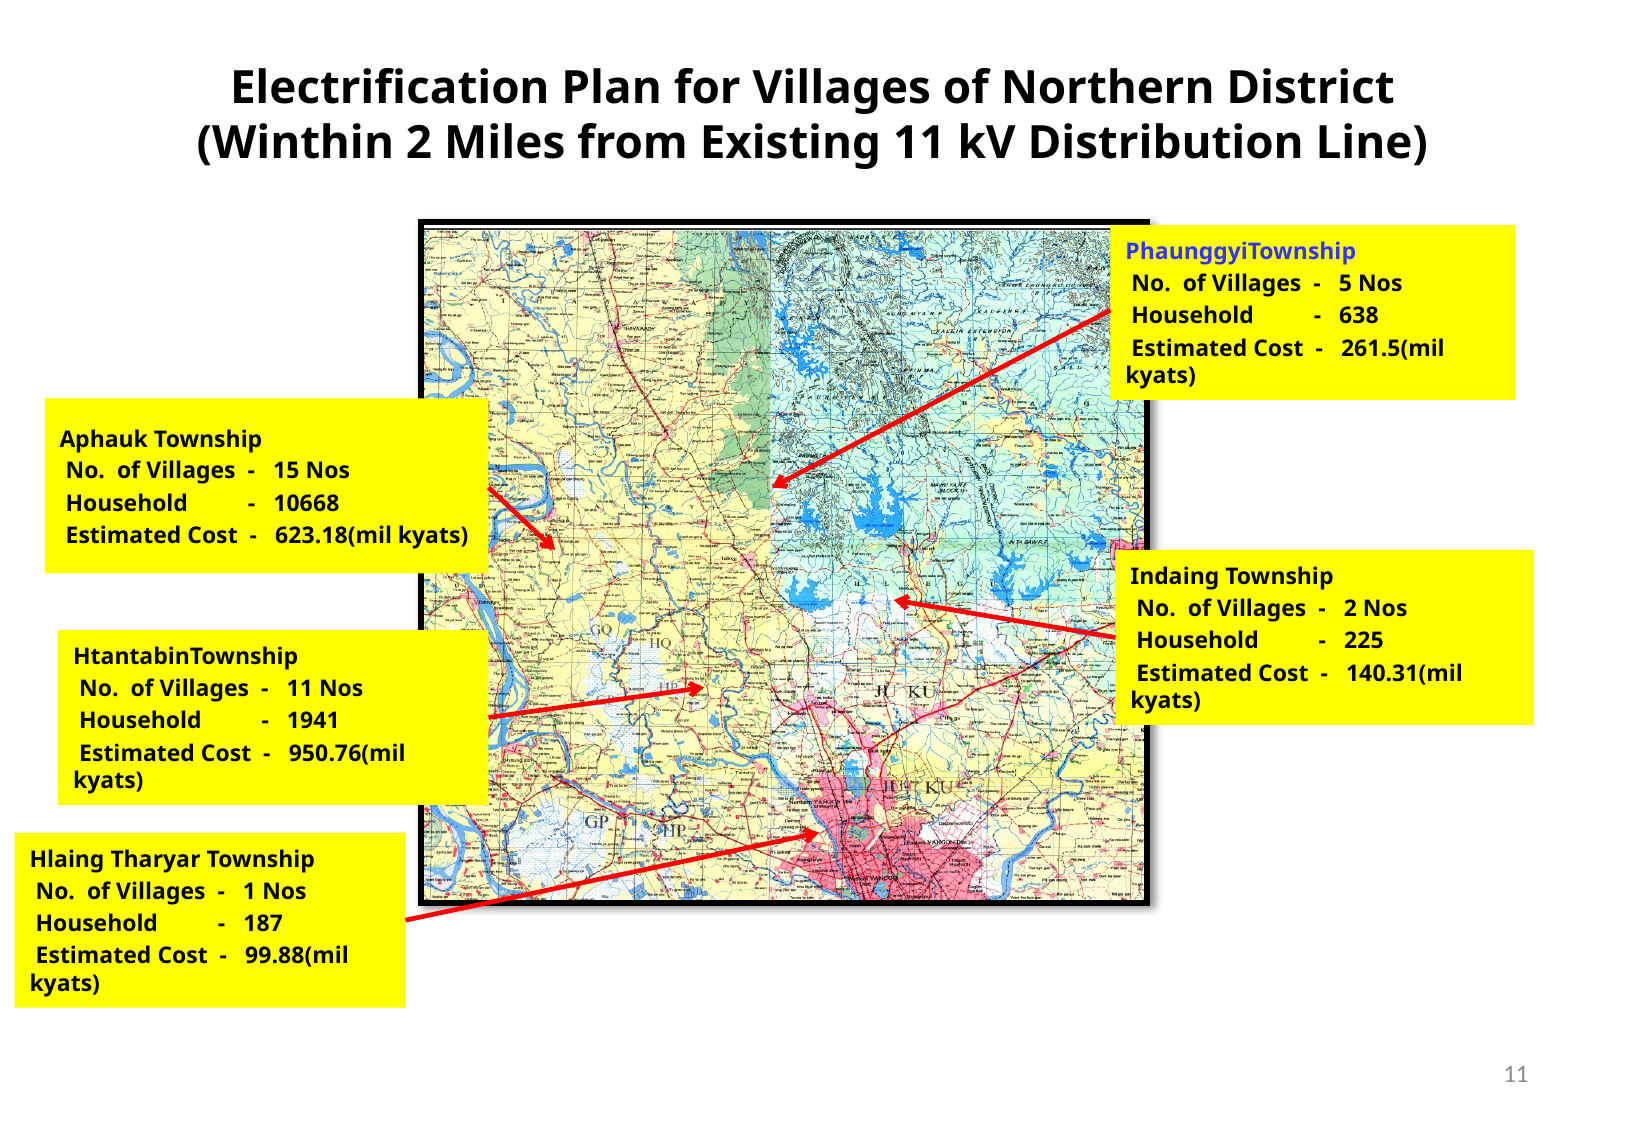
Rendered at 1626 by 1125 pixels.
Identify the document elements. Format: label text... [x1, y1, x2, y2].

slide_number 11 [1164, 1042, 1544, 1103]
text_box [893, 599, 1116, 638]
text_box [405, 832, 820, 921]
text_box HtantabinTownship No. of Villages - 11 Nos Household - 1941 Estimated Cost - 950.76(mil kyats) [58, 630, 418, 805]
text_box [488, 687, 705, 718]
text_box PhaunggyiTownship No. of Villages - 5 Nos Household - 638 Estimated Cost - 261.5(mil kyats) [1145, 224, 1516, 400]
text_box Electrification Plan for Villages of Northern District (Winthin 2 Miles from Existing 11 kV Distribution Line) [0, 49, 1625, 175]
text_box Hlaing Tharyar Township No. of Villages - 1 Nos Household - 187 Estimated Cost - 99.88(mil kyats) [14, 832, 406, 1008]
text_box Indaing Township No. of Villages - 2 Nos Household - 225 Estimated Cost - 140.31(mil kyats) [1150, 549, 1534, 725]
picture [423, 224, 1145, 901]
text_box Aphauk Township No. of Villages - 15 Nos Household - 10668 Estimated Cost - 623.18(mil kyats) [44, 398, 418, 574]
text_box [771, 310, 1111, 488]
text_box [488, 487, 556, 551]
